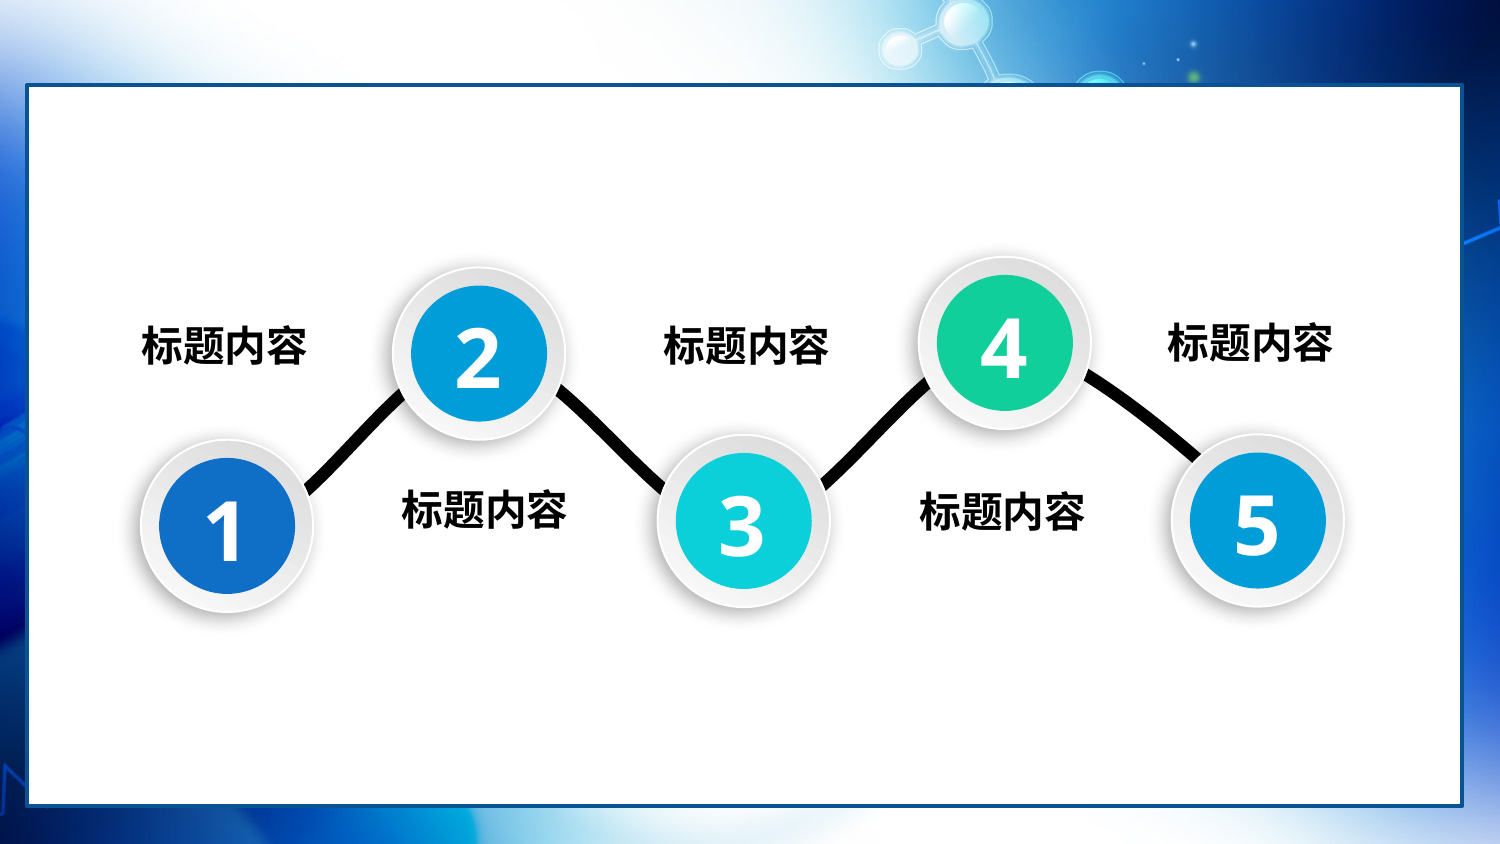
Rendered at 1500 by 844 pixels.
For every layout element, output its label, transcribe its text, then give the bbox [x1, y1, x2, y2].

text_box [392, 267, 566, 440]
text_box 标题内容 [856, 478, 1151, 544]
picture [0, 0, 1500, 844]
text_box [1171, 434, 1345, 607]
text_box 标题内容 [600, 311, 894, 377]
text_box 标题内容 [1104, 308, 1399, 374]
text_box 标题内容 [337, 476, 632, 542]
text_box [140, 439, 314, 613]
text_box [657, 434, 831, 608]
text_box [918, 256, 1092, 430]
text_box [318, 399, 651, 527]
text_box [835, 380, 1169, 522]
text_box 标题内容 [78, 312, 372, 378]
